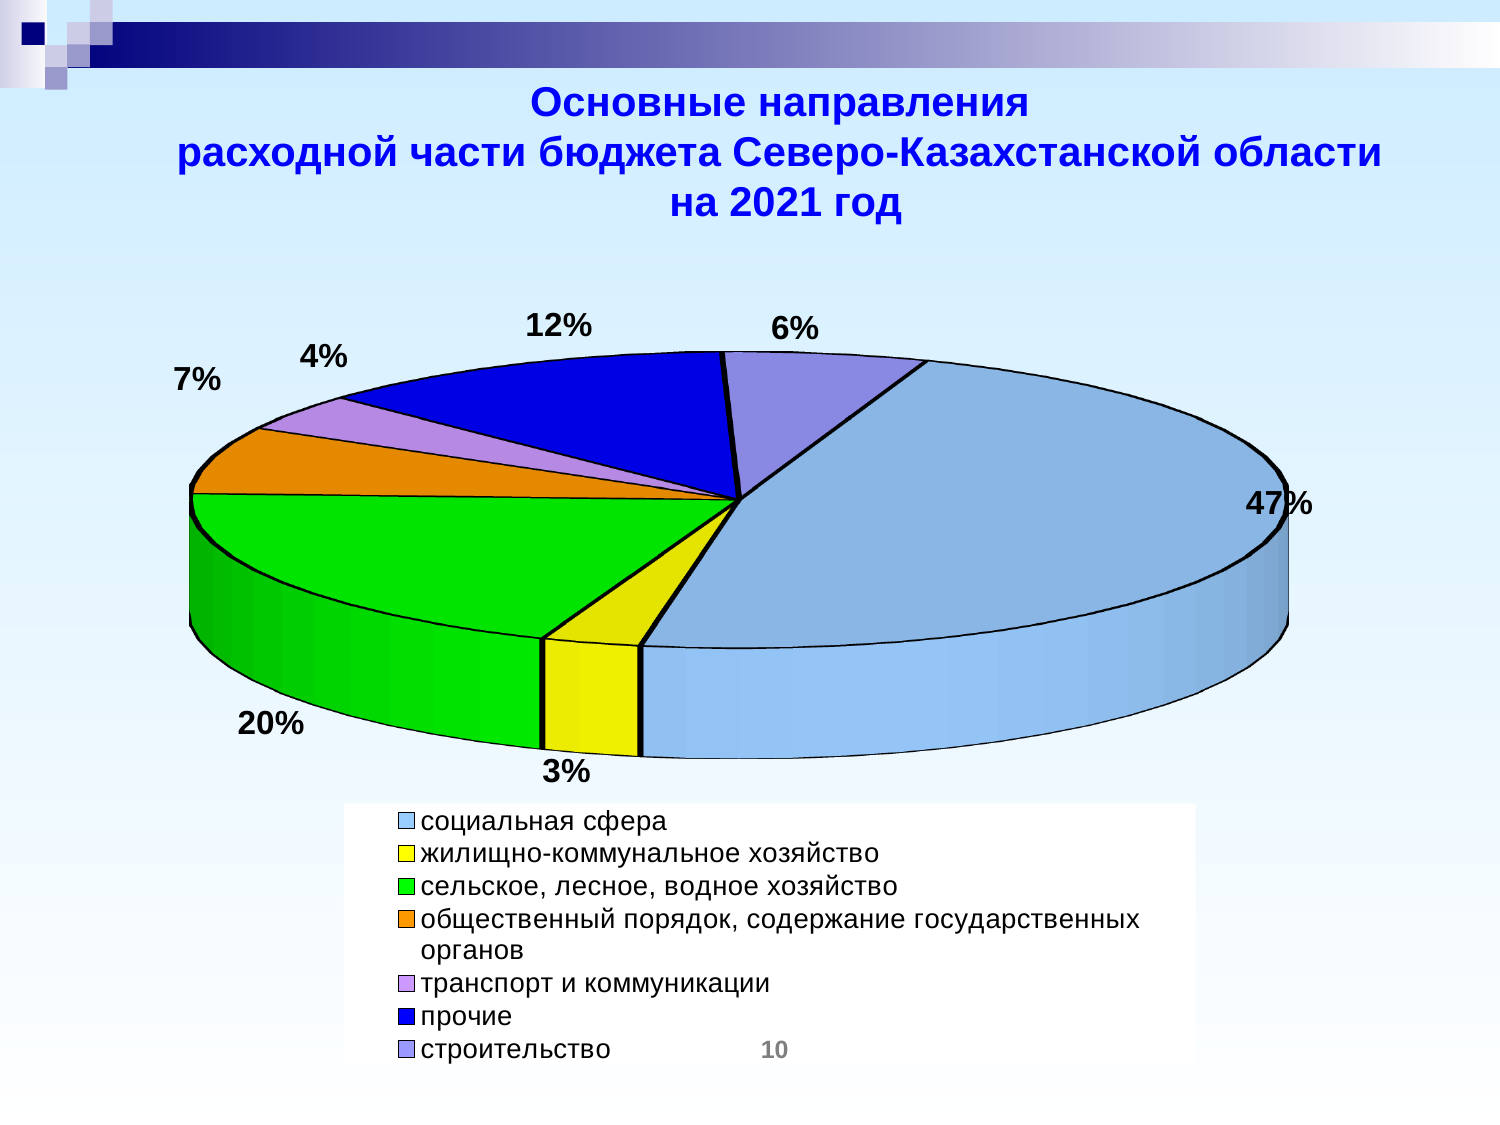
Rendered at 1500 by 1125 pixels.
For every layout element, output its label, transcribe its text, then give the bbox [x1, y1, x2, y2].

chart [45, 250, 1495, 1068]
title Основные направления расходной части бюджета Северо-Казахстанской области на 2021 год [112, 75, 1459, 225]
